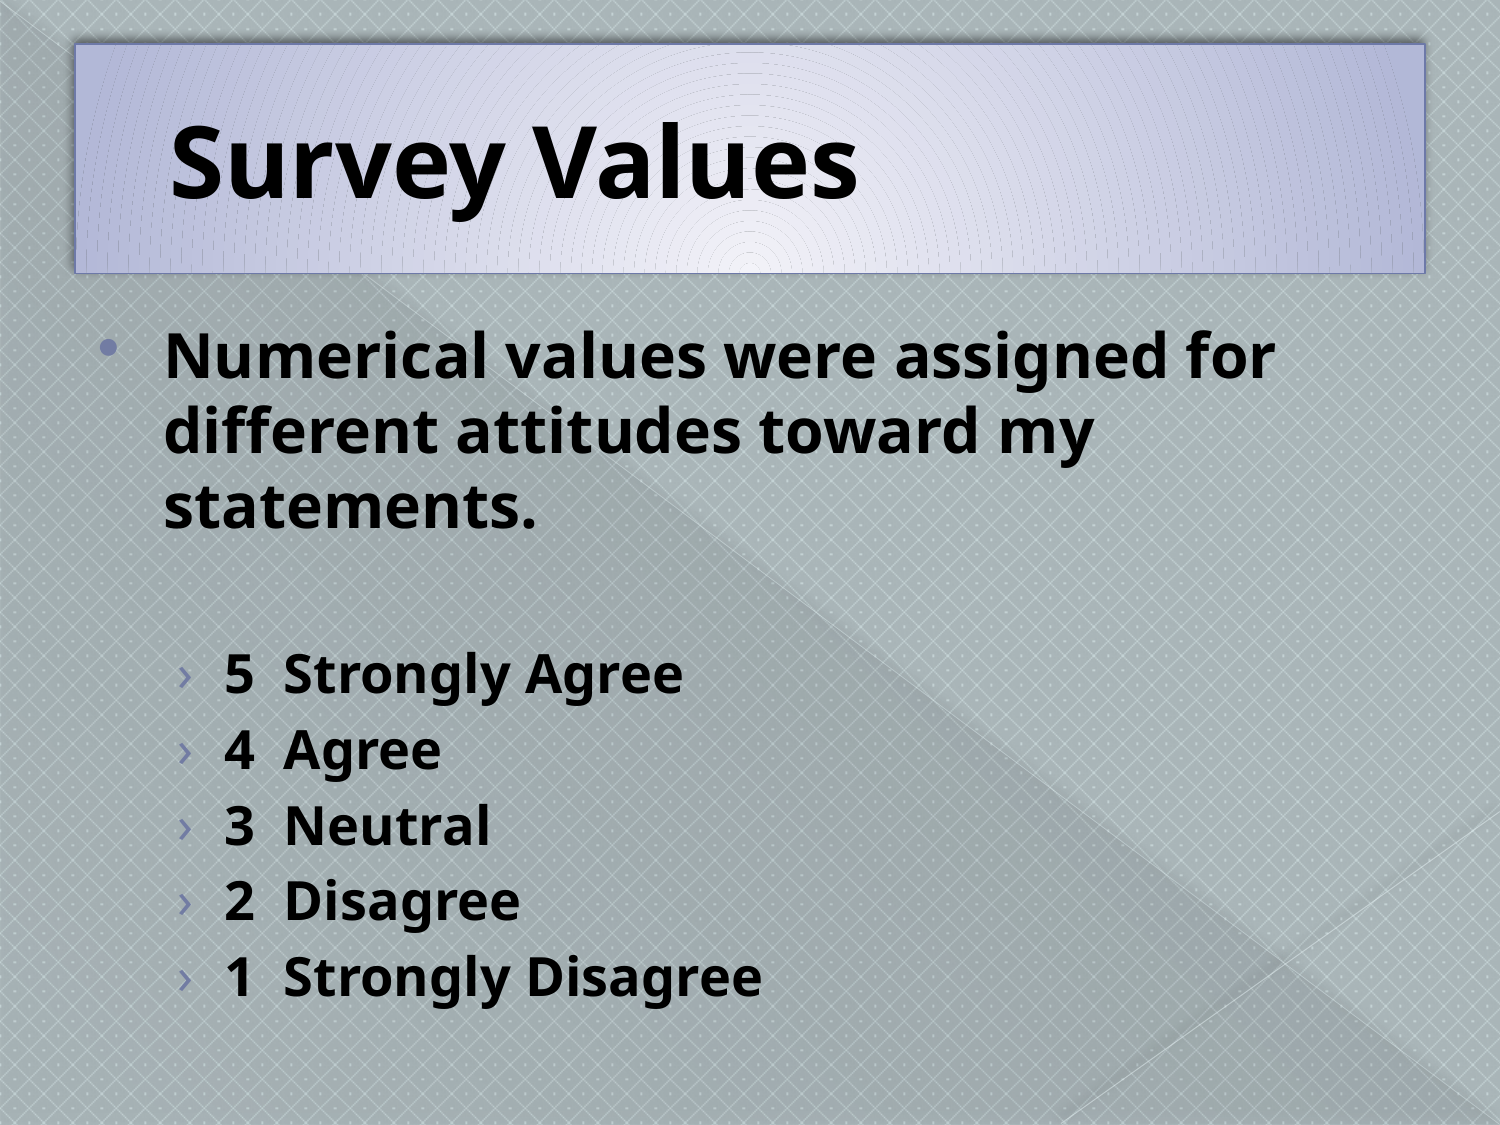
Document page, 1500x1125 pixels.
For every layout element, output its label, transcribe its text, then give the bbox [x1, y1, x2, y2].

title Survey Values [74, 43, 1426, 274]
list Numerical values were assigned for different attitudes toward my statements. 5 Strongly Agree 4 Agree 3 Neutral 2 Disagree 1 Strongly Disagree [75, 308, 1425, 1059]
